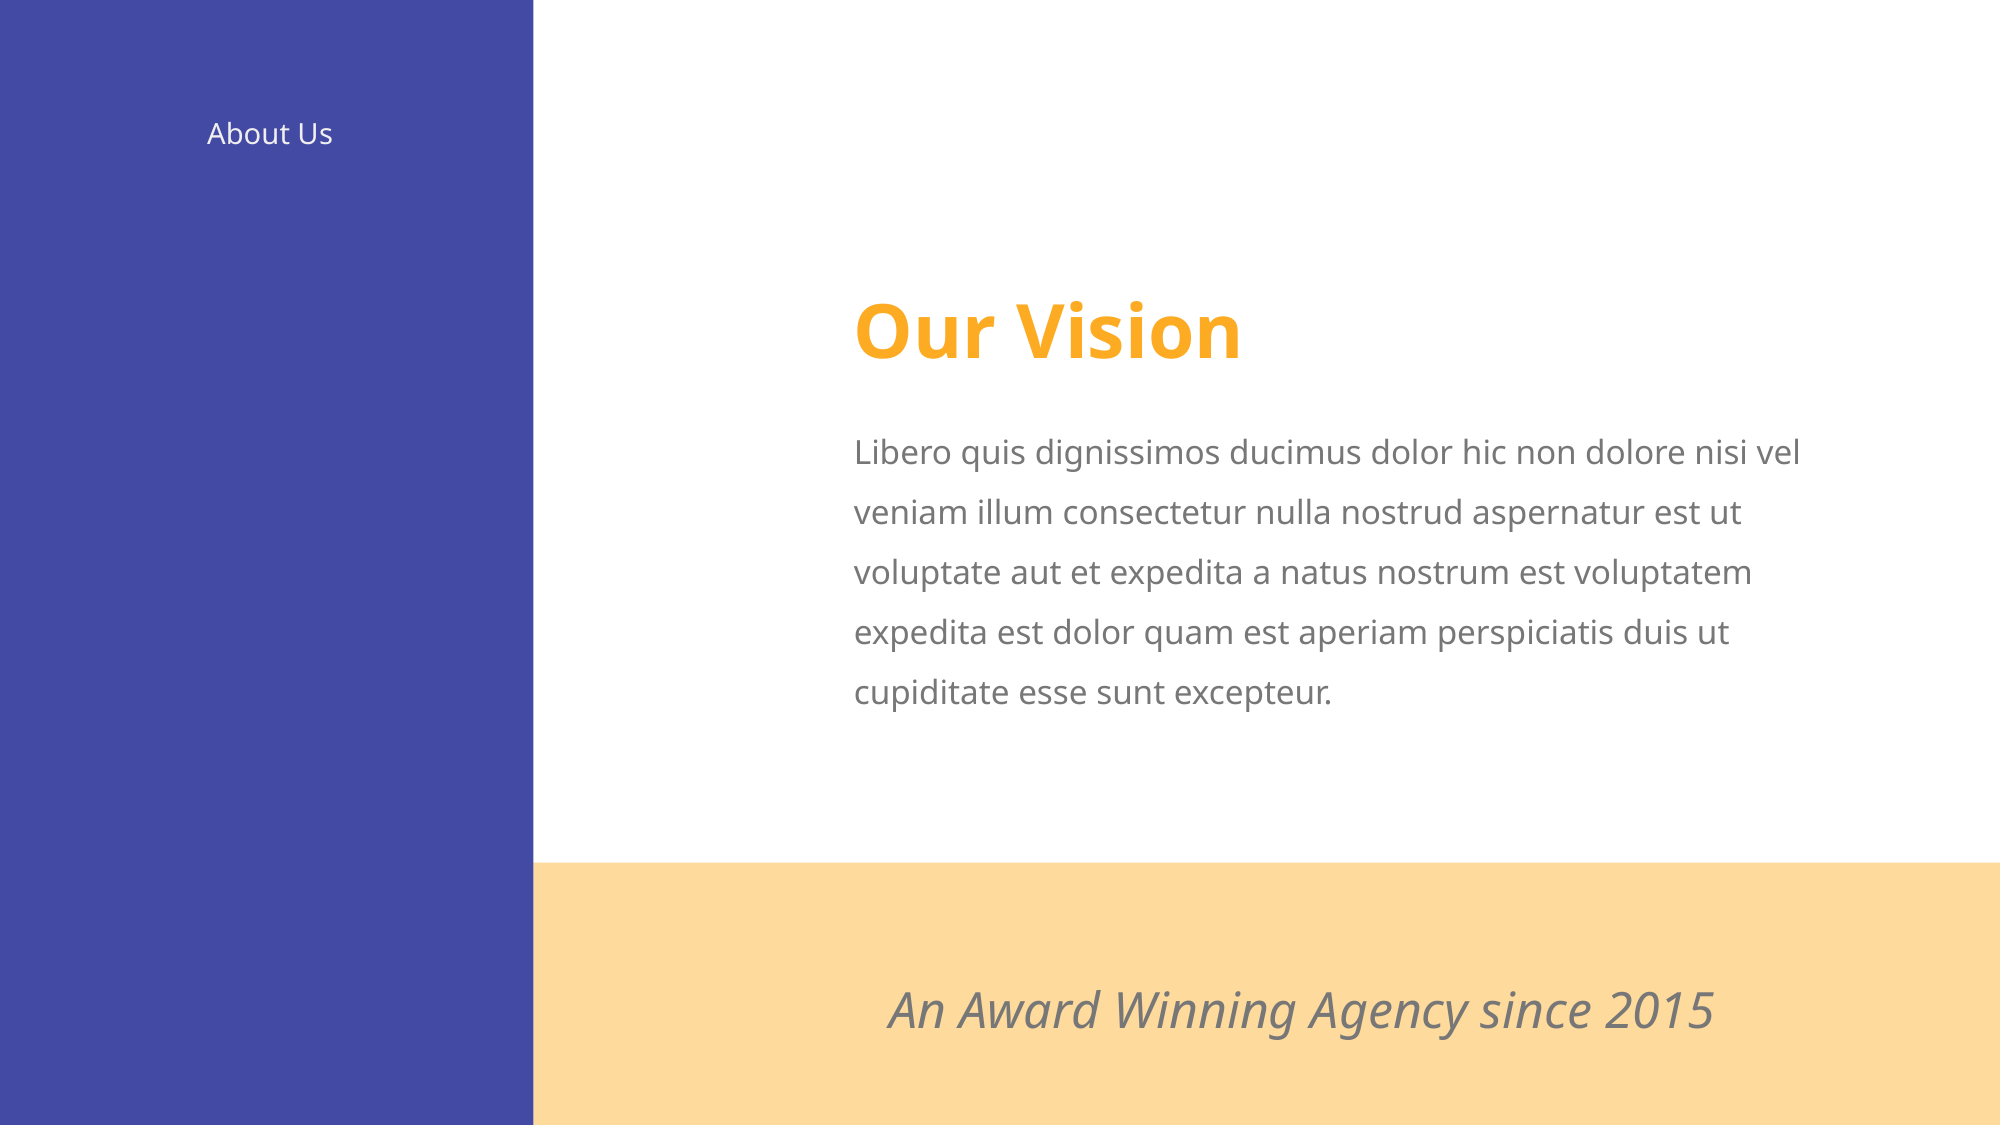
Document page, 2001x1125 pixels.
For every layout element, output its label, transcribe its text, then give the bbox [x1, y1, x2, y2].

text_box [534, 861, 2000, 1125]
text_box An Award Winning Agency since 2015 [629, 940, 1976, 1046]
text_box [0, 0, 534, 1125]
text_box About Us [192, 108, 477, 159]
text_box Libero quis dignissimos ducimus dolor hic non dolore nisi vel veniam illum consectetur nulla nostrud aspernatur est ut voluptate aut et expedita a natus nostrum est voluptatem expedita est dolor quam est aperiam perspiciatis duis ut cupiditate esse sunt excepteur. [839, 404, 1825, 719]
text_box Our Vision [839, 276, 1675, 382]
picture [209, 192, 743, 933]
